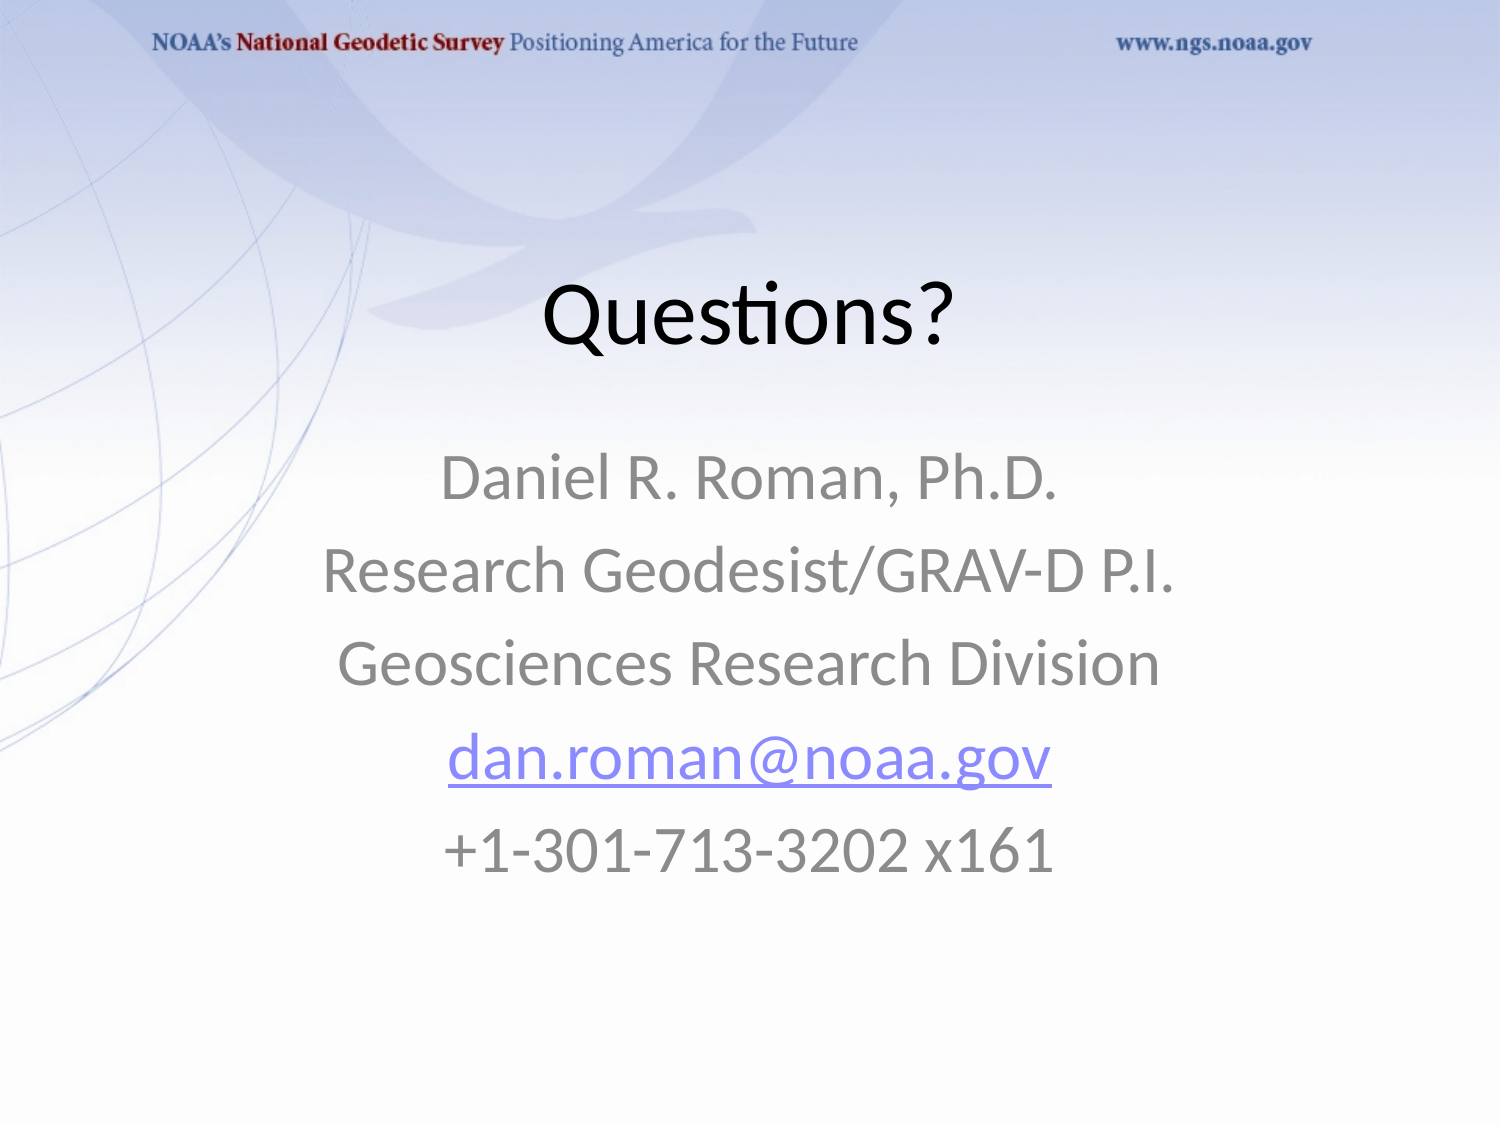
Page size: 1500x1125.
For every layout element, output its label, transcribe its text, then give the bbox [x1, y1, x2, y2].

subtitle Daniel R. Roman, Ph.D. Research Geodesist/GRAV-D P.I. Geosciences Research Division dan.roman@noaa.gov +1-301-713-3202 x161 [224, 424, 1276, 926]
picture [0, 0, 1500, 1125]
title Questions? [112, 187, 1388, 429]
